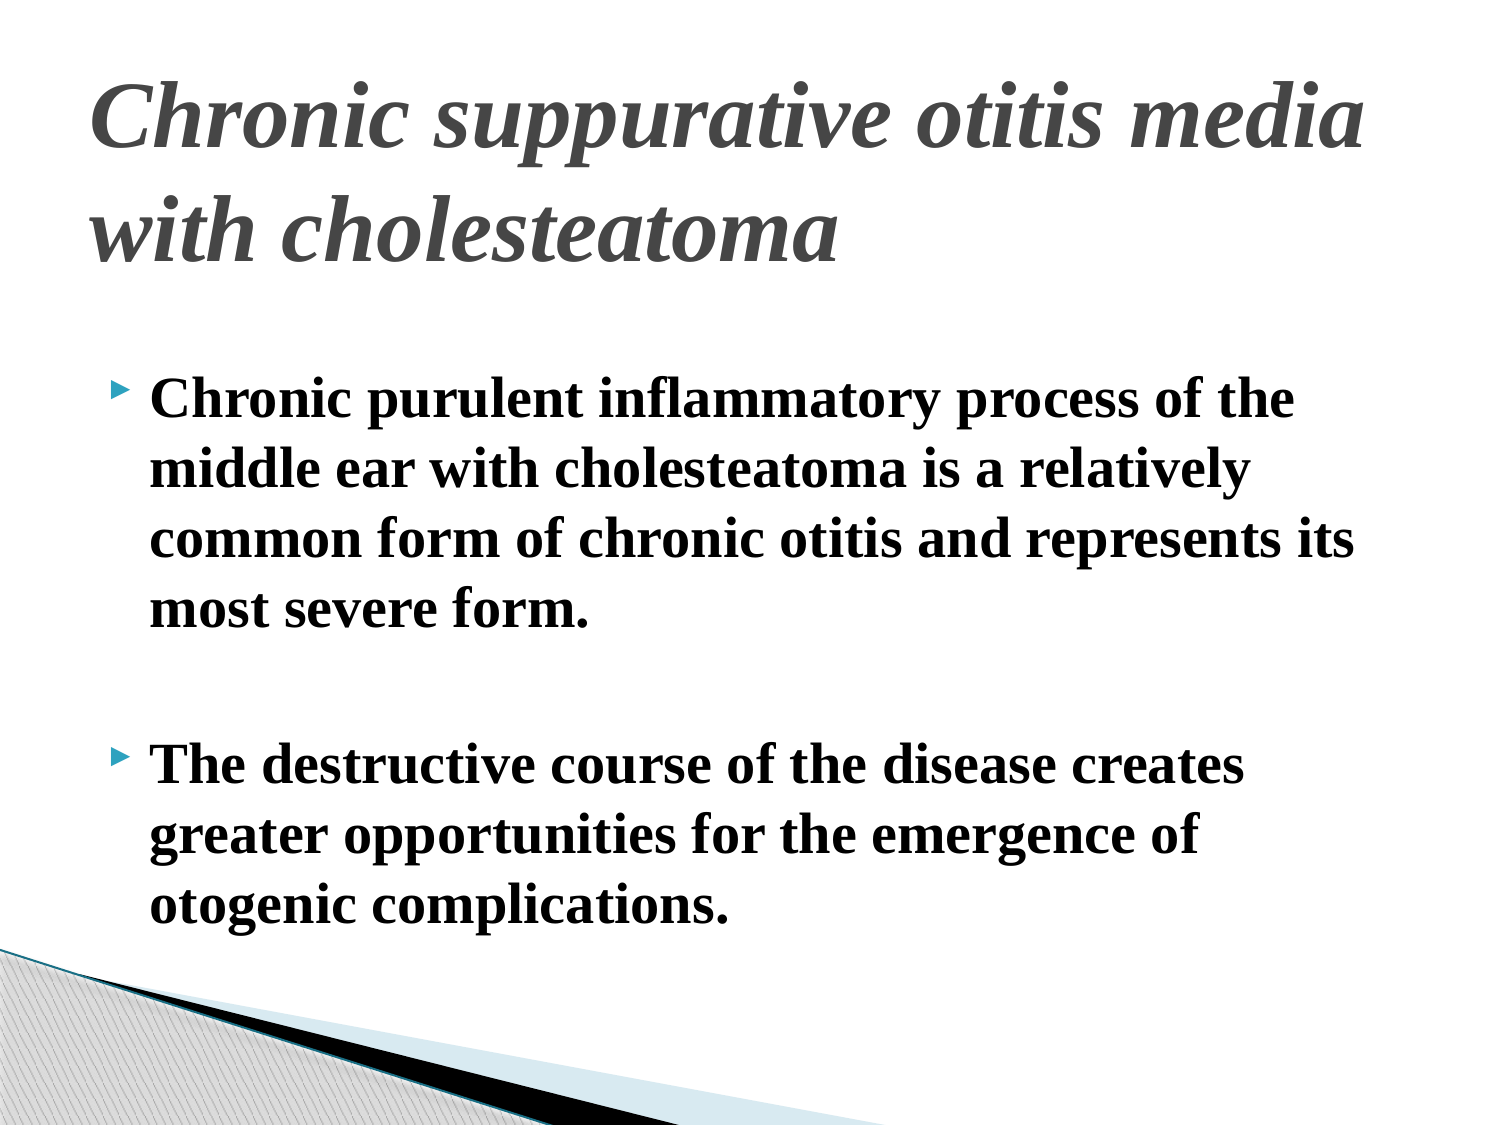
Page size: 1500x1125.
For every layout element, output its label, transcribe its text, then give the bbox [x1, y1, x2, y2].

title Chronic suppurative otitis media with cholesteatoma [75, 45, 1425, 288]
list Chronic purulent inflammatory process of the middle ear with cholesteatoma is a relatively common form of chronic otitis and represents its most severe form. The destructive course of the disease creates greater opportunities for the emergence of otogenic complications. [75, 288, 1425, 1088]
